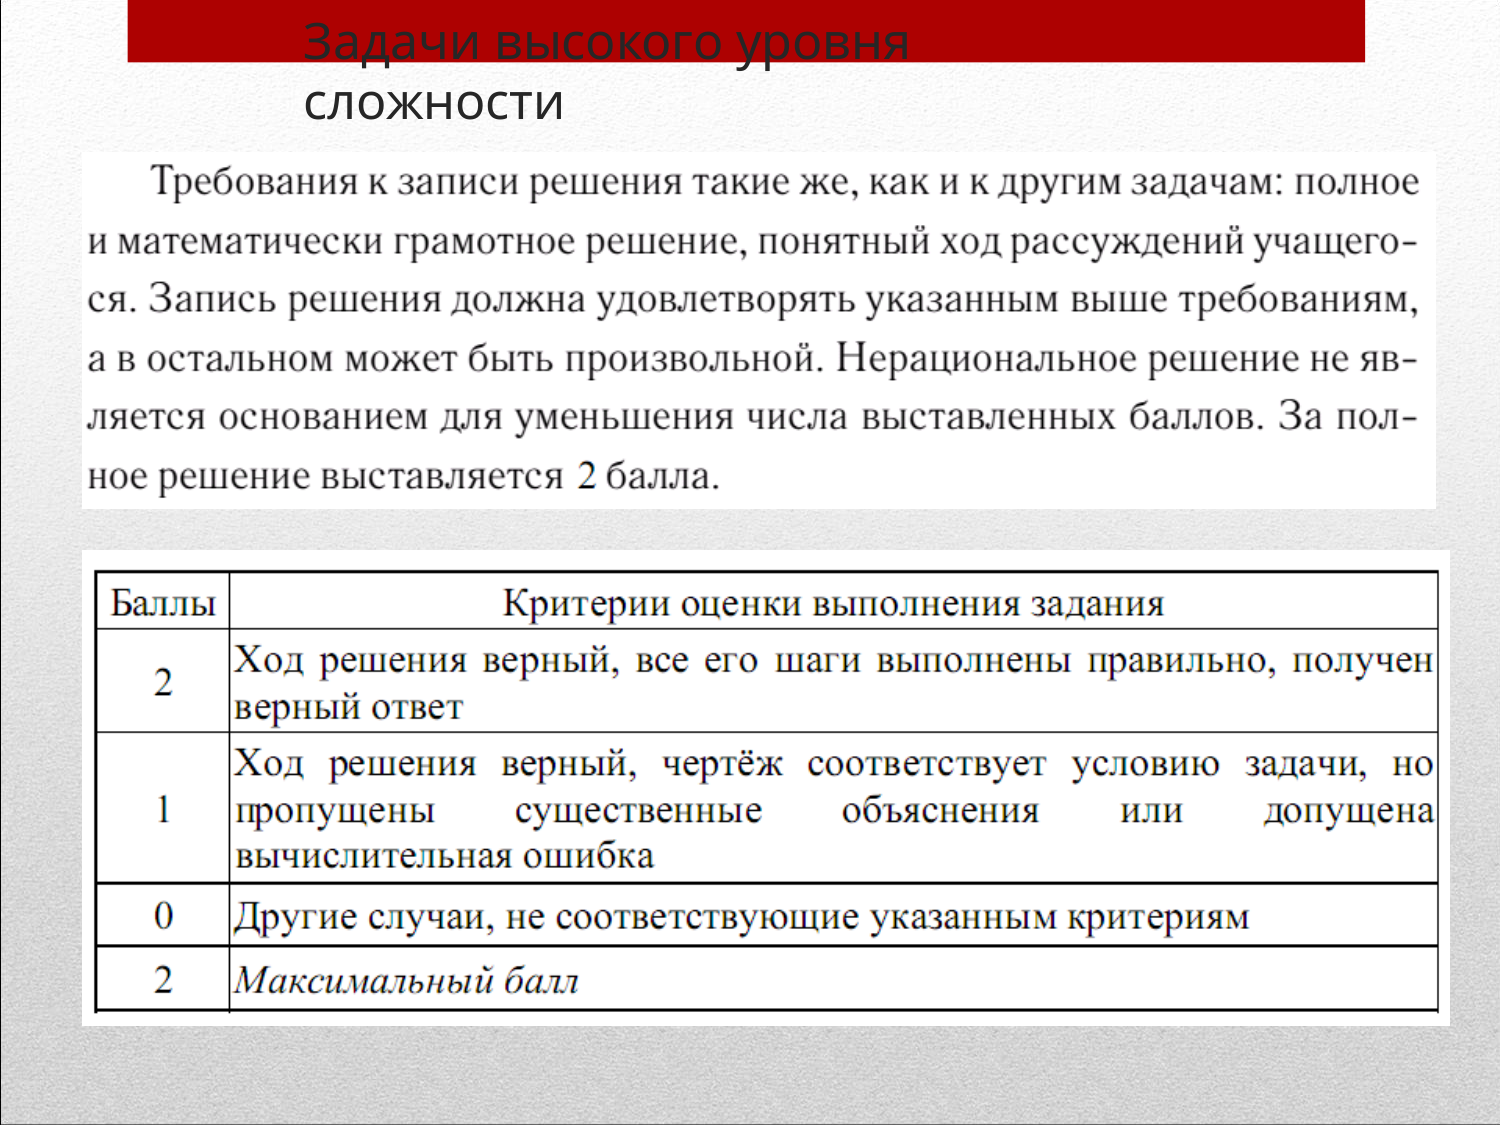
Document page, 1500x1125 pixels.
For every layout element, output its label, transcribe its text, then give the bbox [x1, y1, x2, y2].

picture [0, 0, 1500, 1125]
text_box Задачи высокого уровня сложности [289, 1, 1201, 138]
